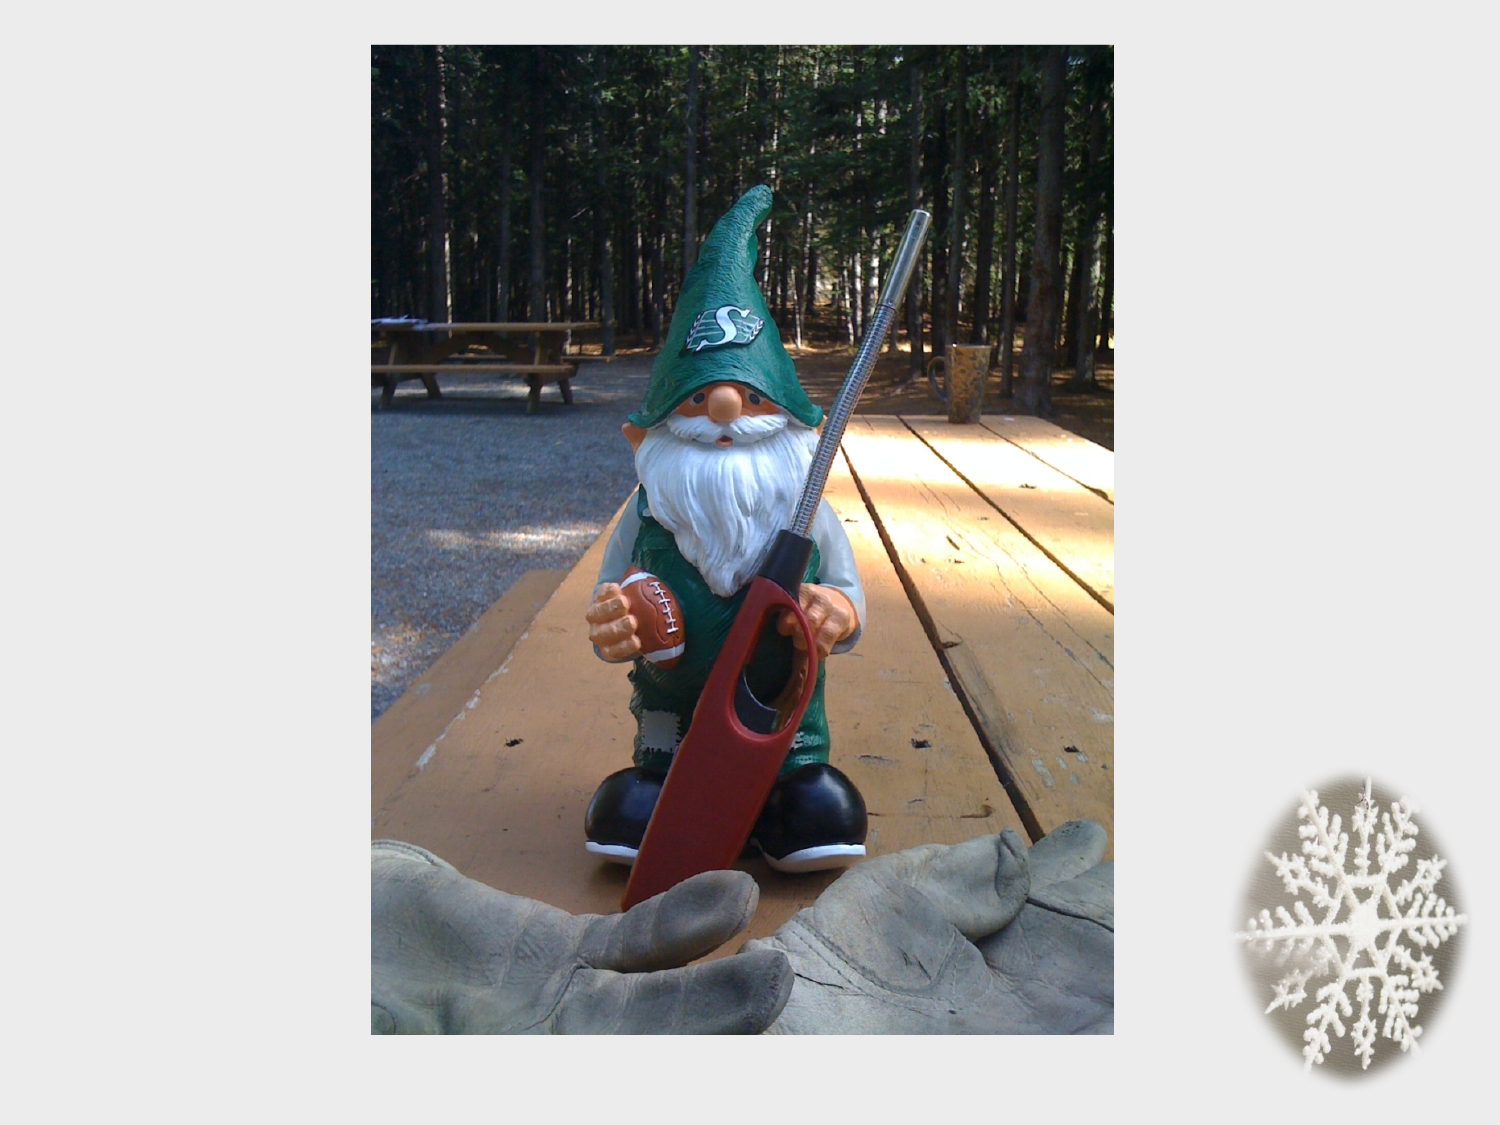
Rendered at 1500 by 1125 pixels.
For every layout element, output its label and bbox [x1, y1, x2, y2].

picture [1248, 788, 1452, 1070]
list [246, 168, 1238, 912]
picture [371, 912, 1114, 1034]
picture [371, 46, 1114, 168]
